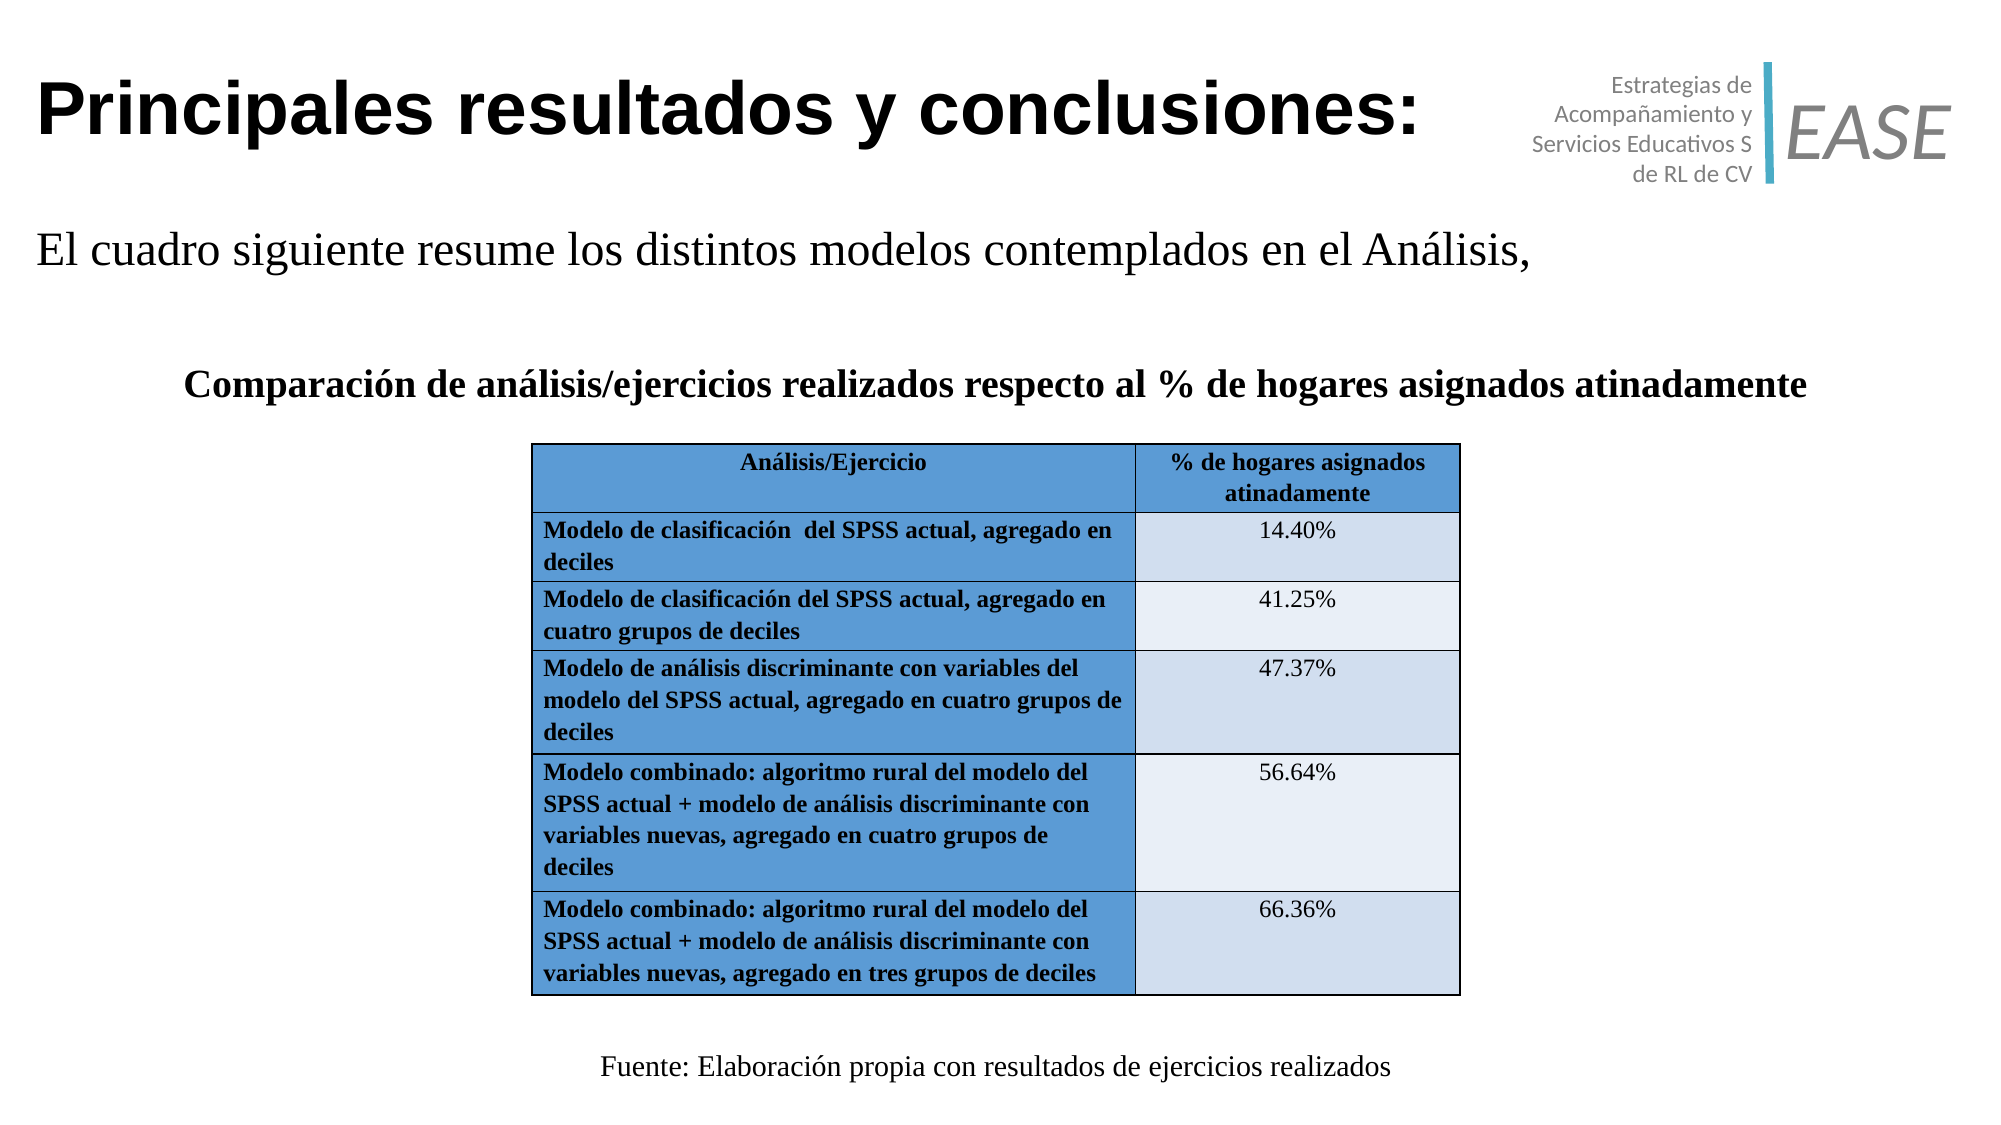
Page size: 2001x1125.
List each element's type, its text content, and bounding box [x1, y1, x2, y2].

table_cell 66.36% [1136, 892, 1459, 994]
title Principales resultados y conclusiones: [21, 19, 1863, 201]
table_cell Modelo combinado: algoritmo rural del modelo del SPSS actual + modelo de análisis discriminante con variables nuevas, agregado en tres grupos de deciles [533, 892, 1135, 994]
table_cell 47.37% [1136, 651, 1459, 753]
list El cuadro siguiente resume los distintos modelos contemplados en el Análisis, Comparación de análisis/ejercicios realizados respecto al % de hogares asignados atinadamente Fuente: Elaboración propia con resultados de ejercicios realizados [21, 216, 1972, 1097]
table_header % de hogares asignados atinadamente [1136, 445, 1459, 512]
table_header Análisis/Ejercicio [533, 445, 1135, 512]
table_cell 41.25% [1136, 582, 1459, 650]
table_cell Modelo combinado: algoritmo rural del modelo del SPSS actual + modelo de análisis discriminante con variables nuevas, agregado en cuatro grupos de deciles [533, 755, 1135, 891]
table_cell Modelo de análisis discriminante con variables del modelo del SPSS actual, agregado en cuatro grupos de deciles [533, 651, 1135, 753]
table_cell 56.64% [1136, 755, 1459, 891]
table_cell 14.40% [1136, 513, 1459, 581]
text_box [1487, 55, 2000, 201]
table_cell Modelo de clasificación del SPSS actual, agregado en deciles [533, 513, 1135, 581]
table_cell Modelo de clasificación del SPSS actual, agregado en cuatro grupos de deciles [533, 582, 1135, 650]
